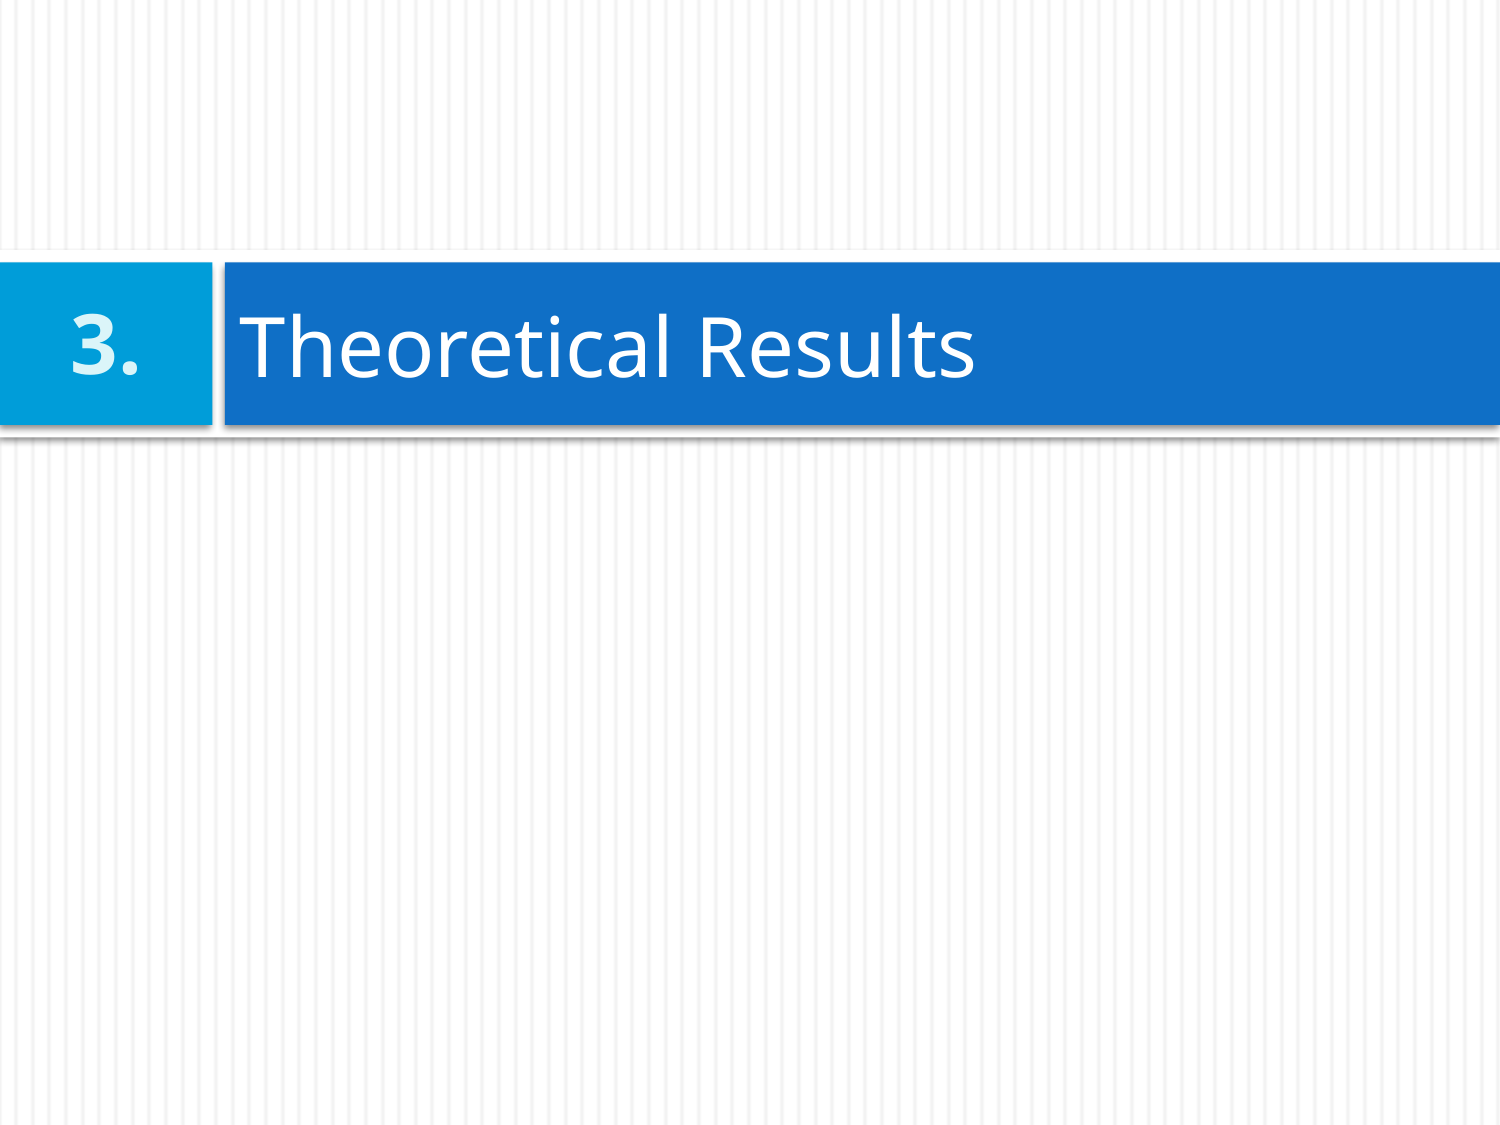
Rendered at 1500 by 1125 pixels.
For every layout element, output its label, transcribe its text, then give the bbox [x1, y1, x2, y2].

text_box 3. [12, 283, 200, 399]
title Theoretical Results [225, 262, 1475, 425]
